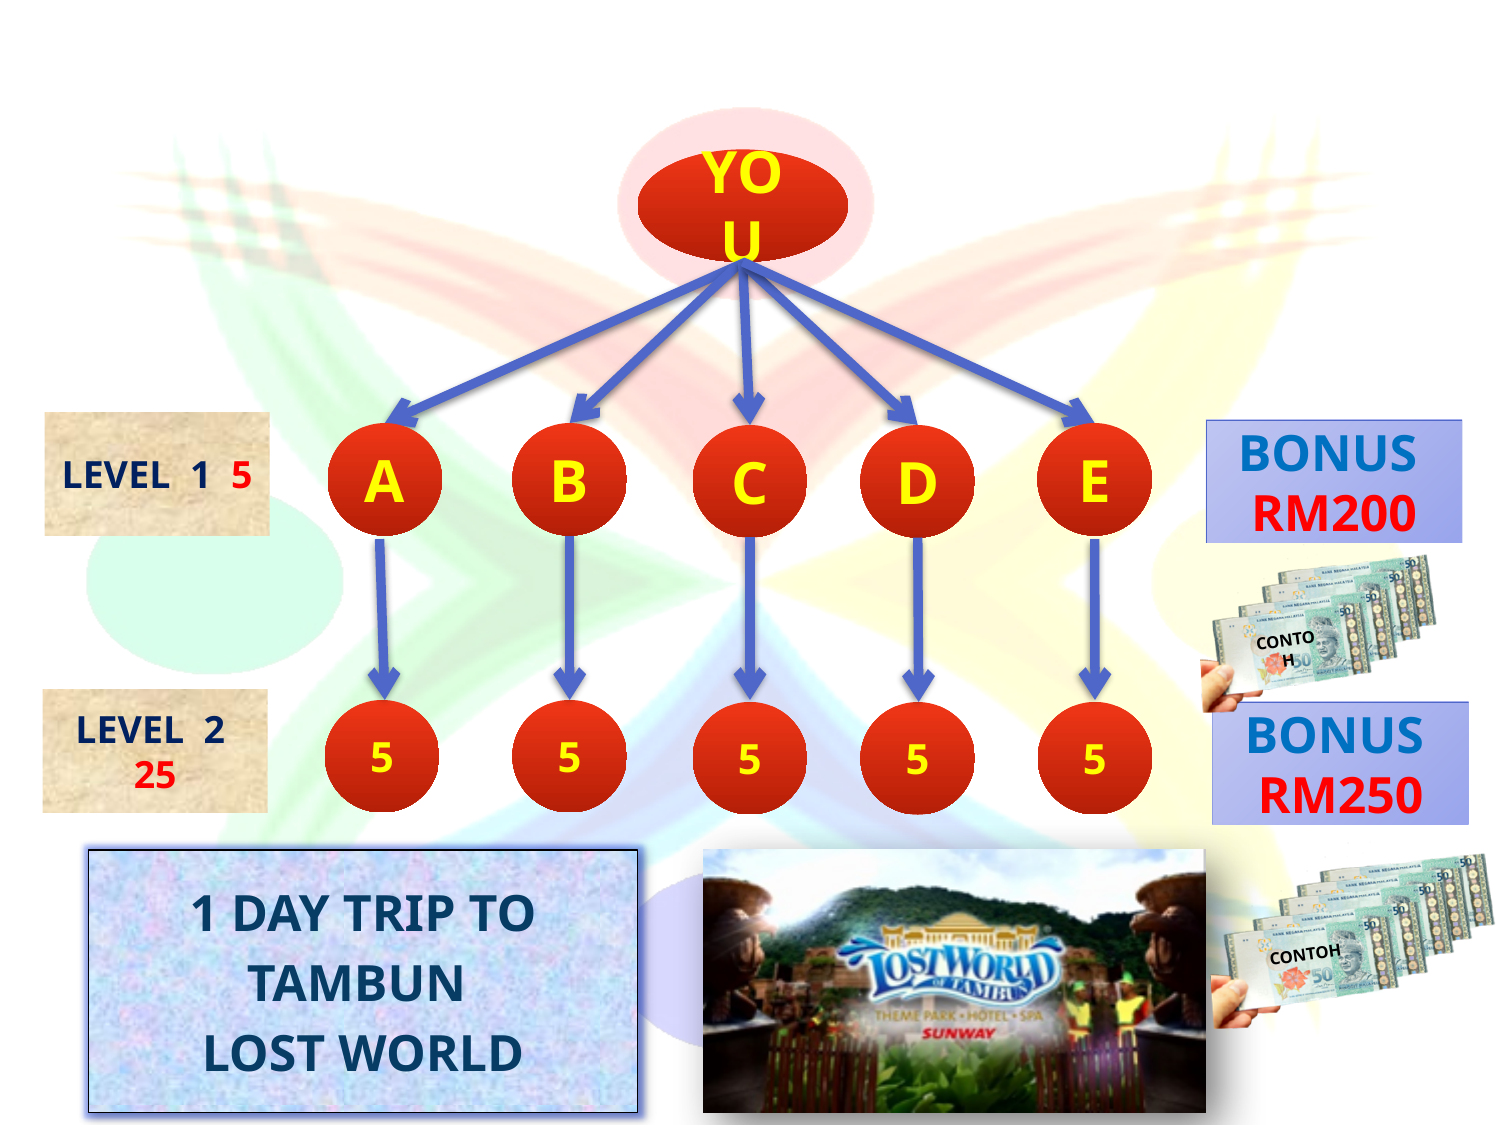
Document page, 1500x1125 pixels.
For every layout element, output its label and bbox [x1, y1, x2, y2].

text_box [384, 261, 739, 424]
picture [0, 0, 1500, 1125]
text_box [379, 538, 386, 701]
text_box [1205, 832, 1500, 1030]
text_box [1194, 534, 1451, 713]
text_box [569, 266, 736, 424]
text_box [742, 261, 1095, 424]
